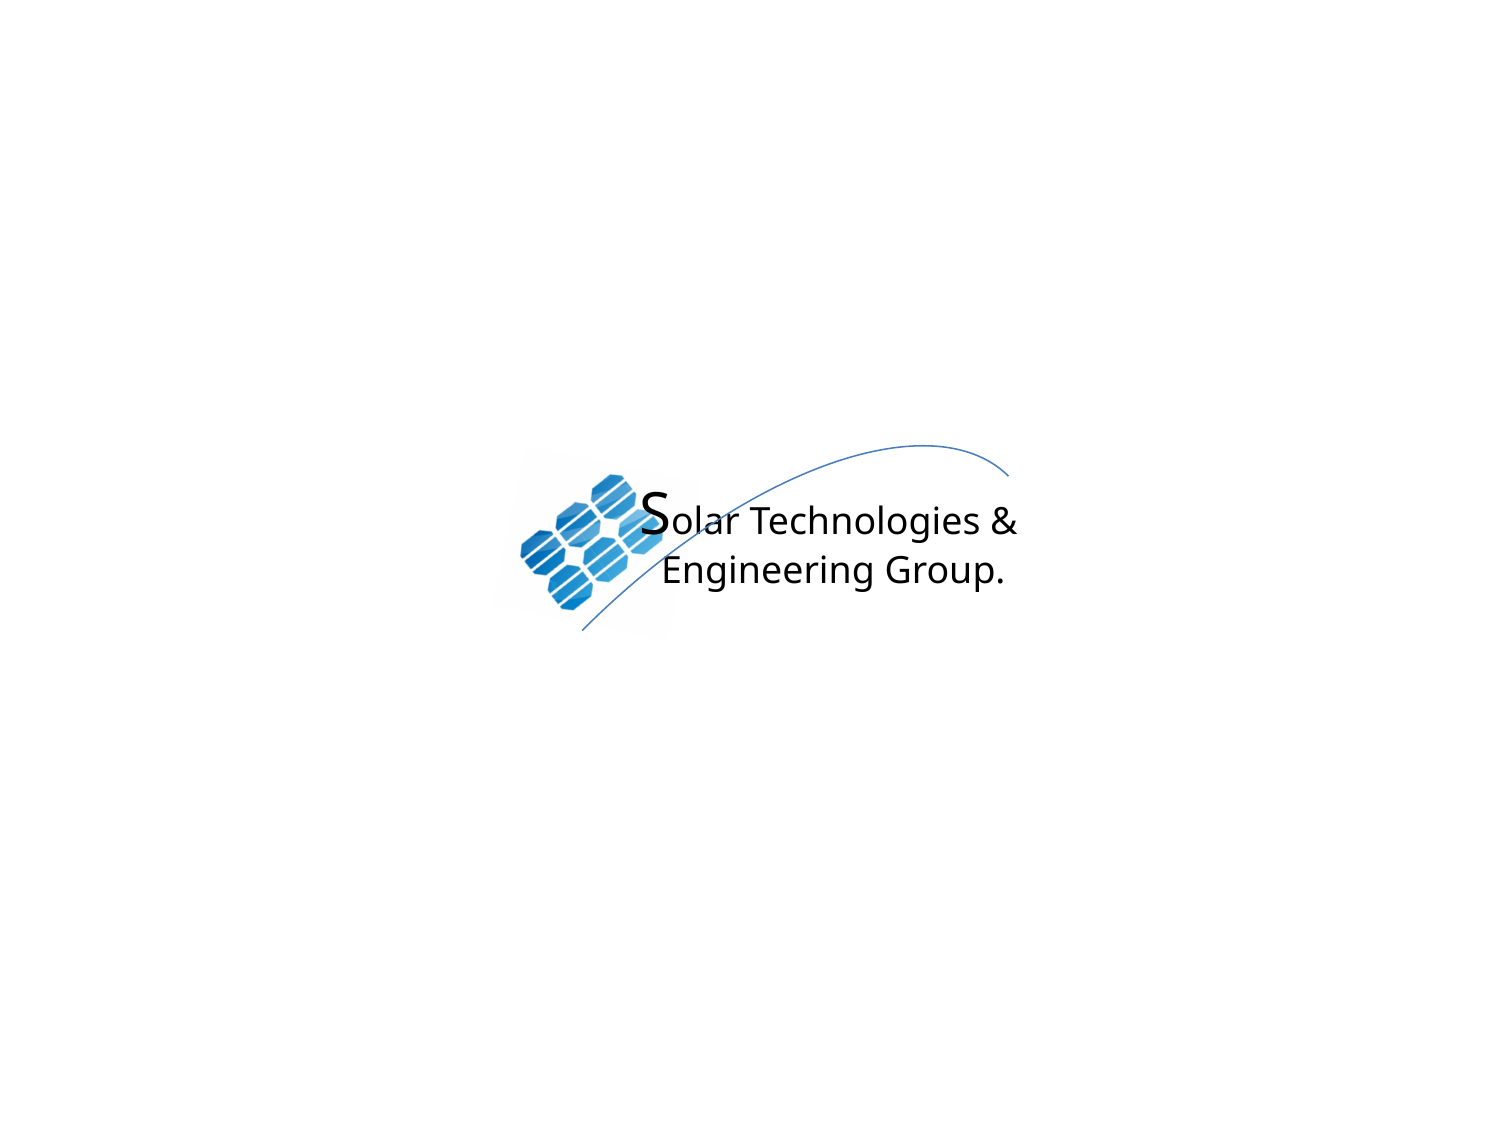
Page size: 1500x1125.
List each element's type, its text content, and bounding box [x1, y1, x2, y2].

text_box Solar Technologies & Engineering Group. [888, 468, 1034, 599]
picture [493, 446, 686, 624]
text_box [583, 444, 1009, 767]
text_box Solar Technologies & Engineering Group. [692, 468, 813, 535]
